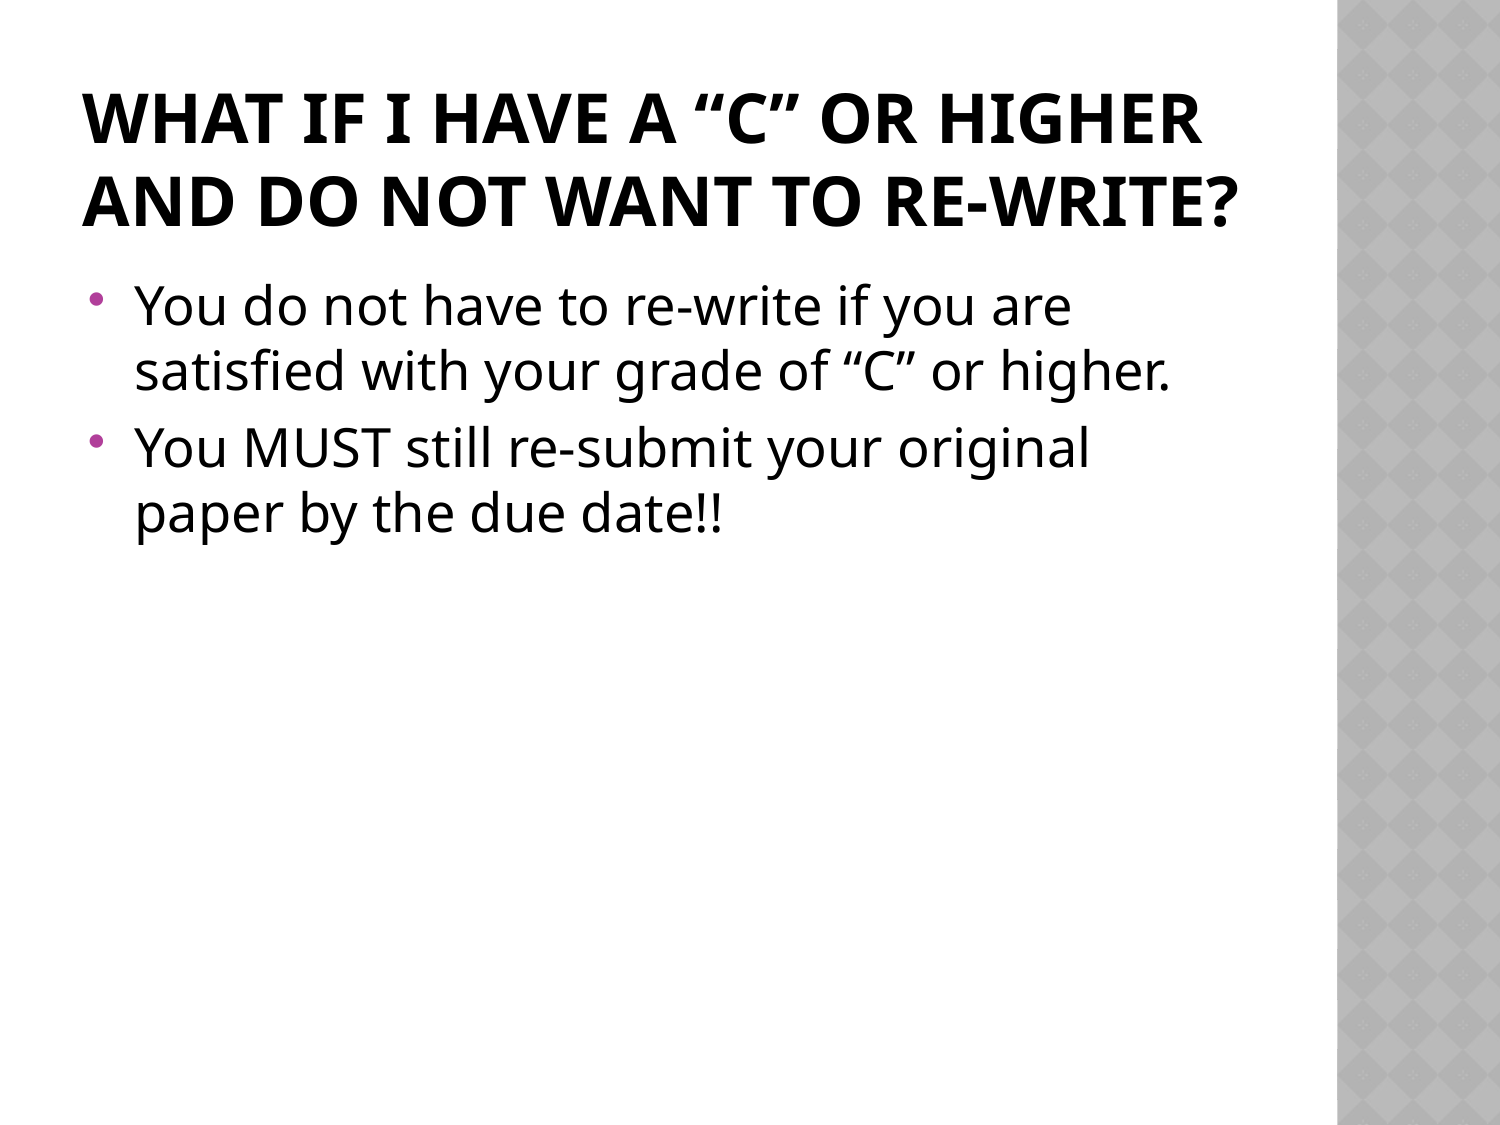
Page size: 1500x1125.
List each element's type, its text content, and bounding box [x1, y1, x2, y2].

list You do not have to re-write if you are satisfied with your grade of “C” or higher. You MUST still re-submit your original paper by the due date!! [75, 264, 1263, 1059]
title What if I have a “C” or higher and do not want to re-write? [75, 52, 1263, 240]
